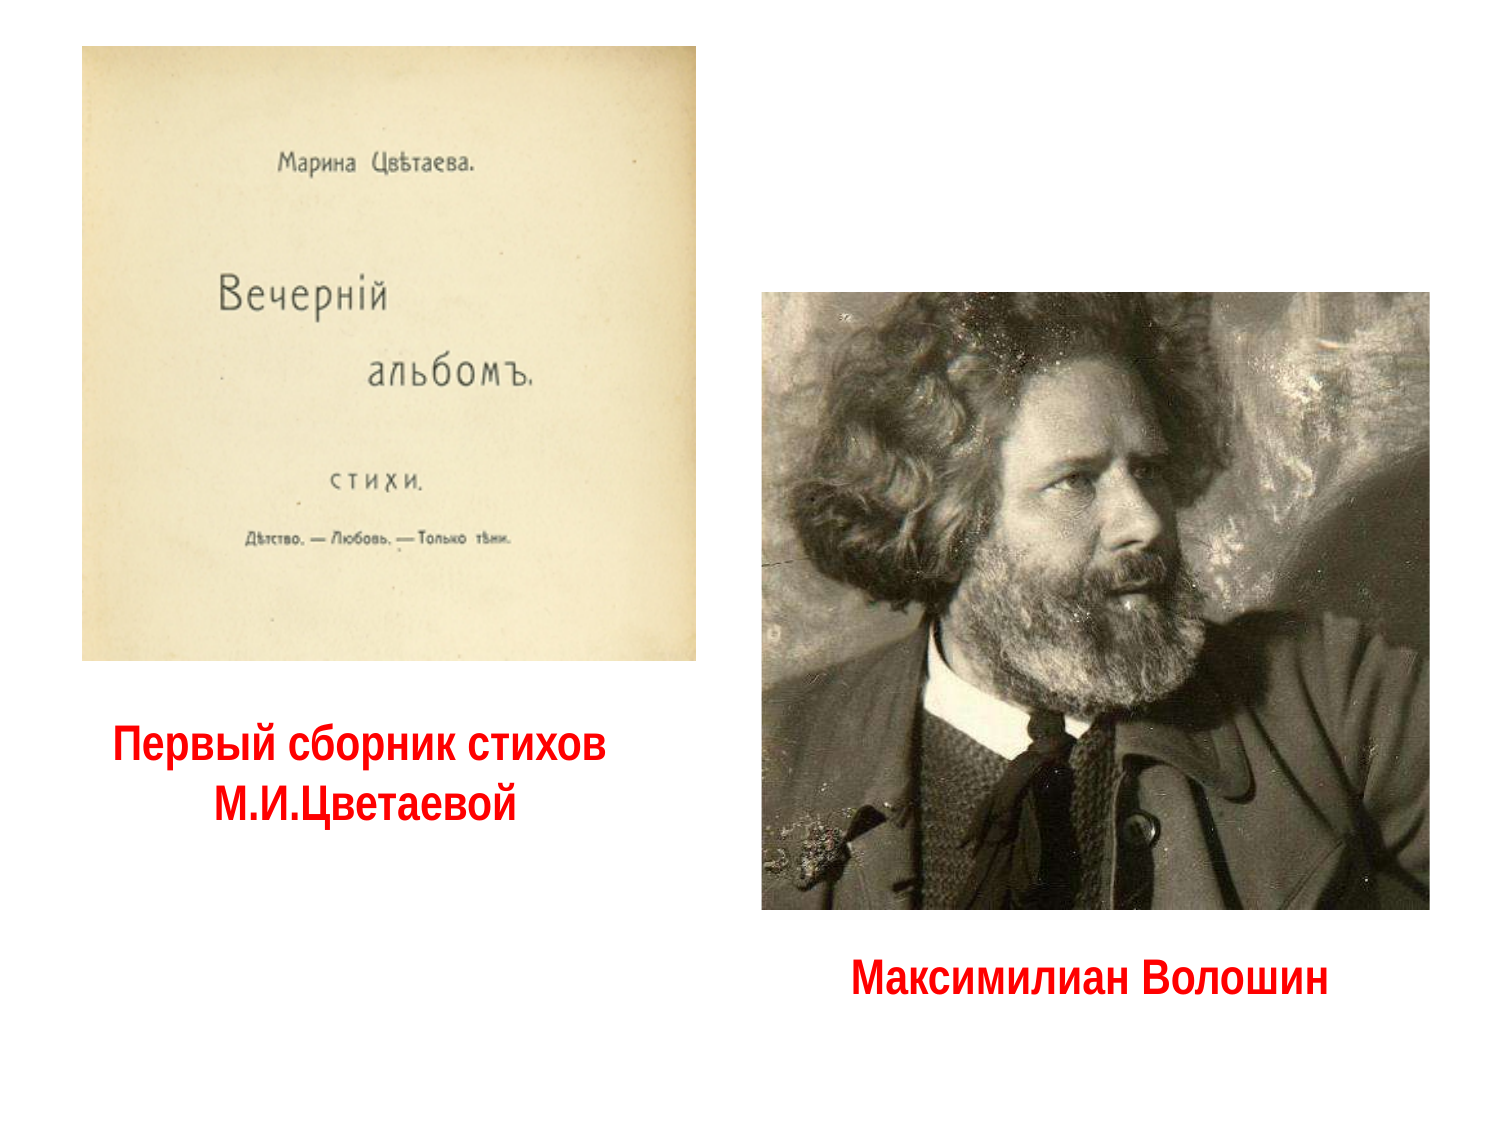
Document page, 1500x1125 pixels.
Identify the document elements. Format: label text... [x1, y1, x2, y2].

text_box Первый сборник стихов М.И.Цветаевой [97, 703, 634, 838]
picture [81, 46, 696, 661]
text_box Максимилиан Волошин [836, 937, 1345, 1013]
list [761, 292, 1430, 910]
